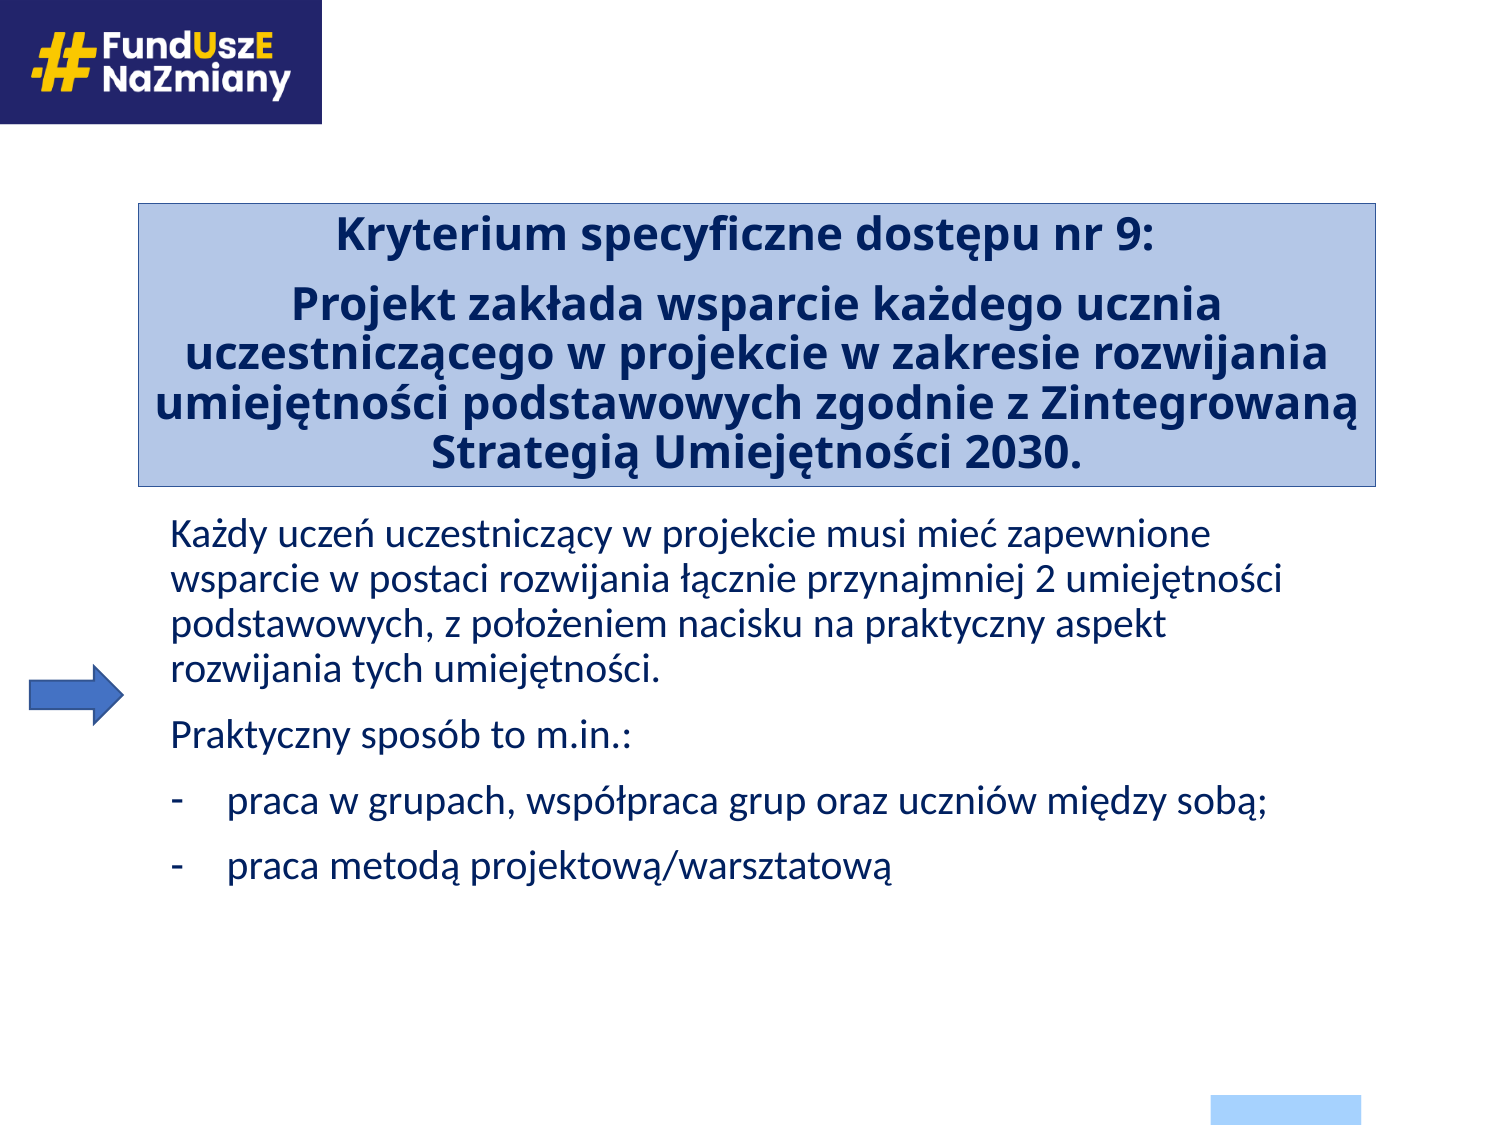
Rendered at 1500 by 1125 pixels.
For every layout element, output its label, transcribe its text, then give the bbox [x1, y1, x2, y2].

text_box [28, 663, 125, 727]
text_box Kryterium specyficzne dostępu nr 9: Projekt zakłada wsparcie każdego ucznia uczestniczącego w projekcie w zakresie rozwijania umiejętności podstawowych zgodnie z Zintegrowaną Strategią Umiejętności 2030. [138, 203, 1376, 487]
picture [0, 0, 1500, 1125]
list Każdy uczeń uczestniczący w projekcie musi mieć zapewnione wsparcie w postaci rozwijania łącznie przynajmniej 2 umiejętności podstawowych, z położeniem nacisku na praktyczny aspekt rozwijania tych umiejętności. Praktyczny sposób to m.in.: praca w grupach, współpraca grup oraz uczniów między sobą; praca metodą projektową/warsztatową [155, 503, 1359, 944]
